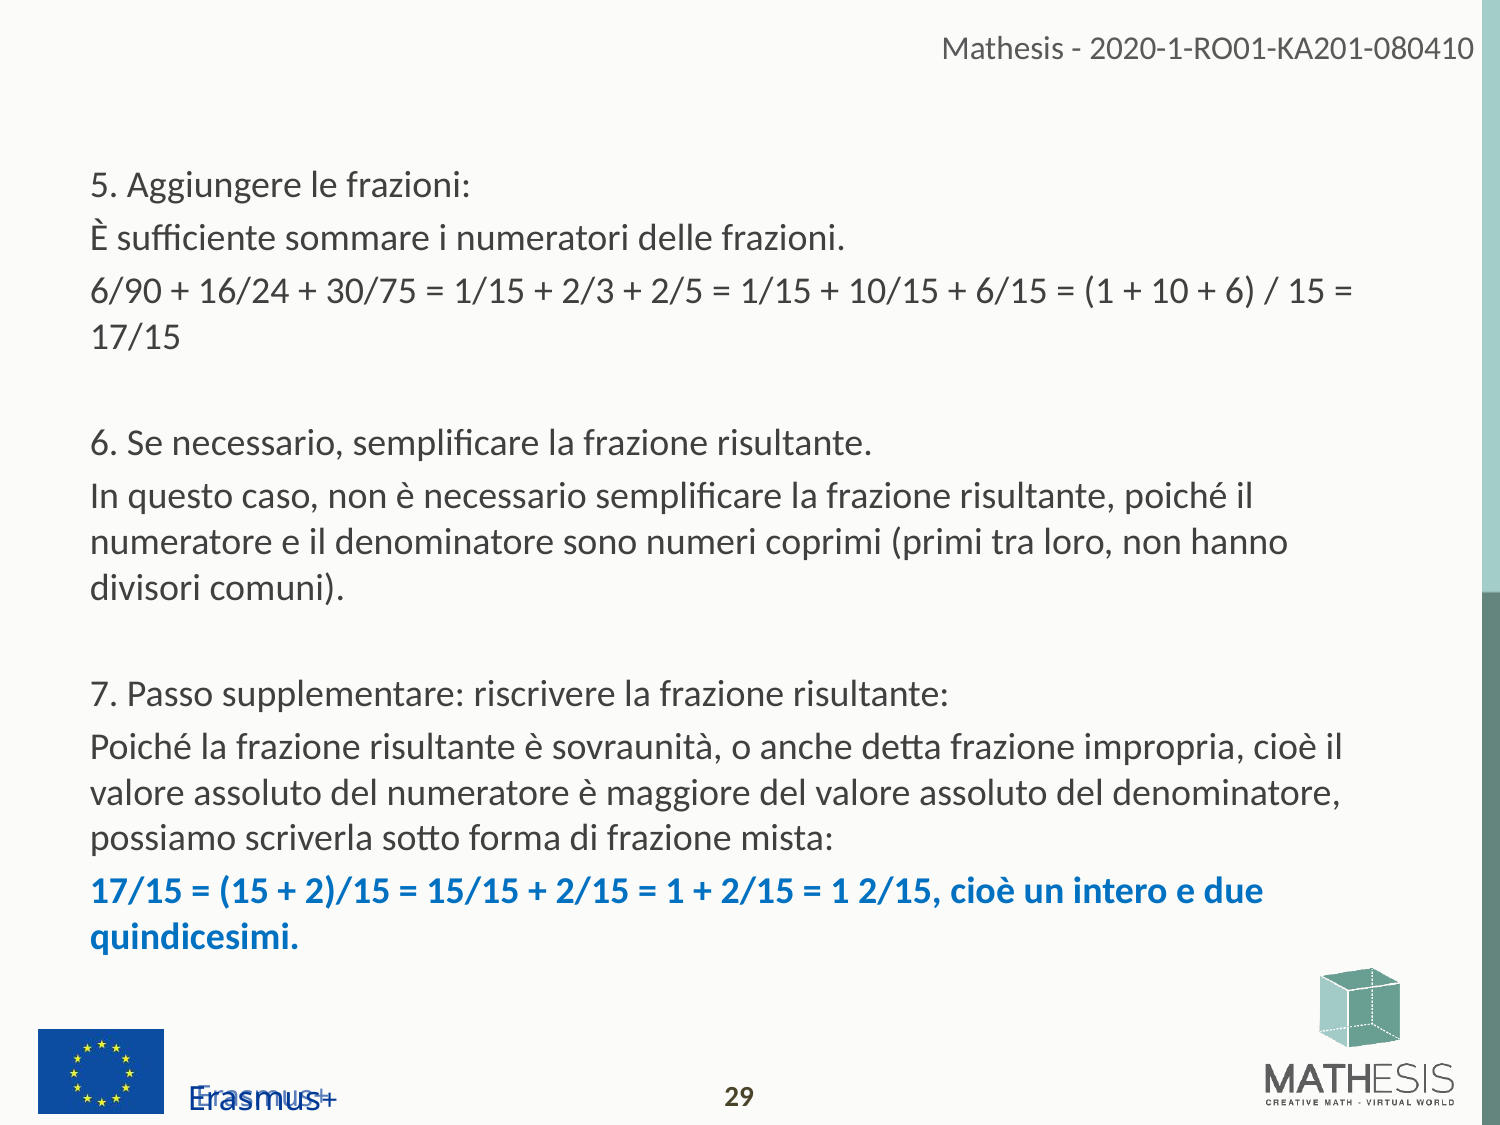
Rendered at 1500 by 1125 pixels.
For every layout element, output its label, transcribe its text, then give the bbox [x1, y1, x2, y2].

list 5. Aggiungere le frazioni: È sufficiente sommare i numeratori delle frazioni. 6/90 + 16/24 + 30/75 = 1/15 + 2/3 + 2/5 = 1/15 + 10/15 + 6/15 = (1 + 10 + 6) / 15 = 17/15 6. Se necessario, semplificare la frazione risultante. In questo caso, non è necessario semplificare la frazione risultante, poiché il numeratore e il denominatore sono numeri coprimi (primi tra loro, non hanno divisori comuni). 7. Passo supplementare: riscrivere la frazione risultante: Poiché la frazione risultante è sovraunità, o anche detta frazione impropria, cioè il valore assoluto del numeratore è maggiore del valore assoluto del denominatore, possiamo scriverla sotto forma di frazione mista: 17/15 = (15 + 2)/15 = 15/15 + 2/15 = 1 + 2/15 = 1 2/15, cioè un intero e due quindicesimi. [75, 152, 1425, 966]
picture [38, 1029, 164, 1114]
